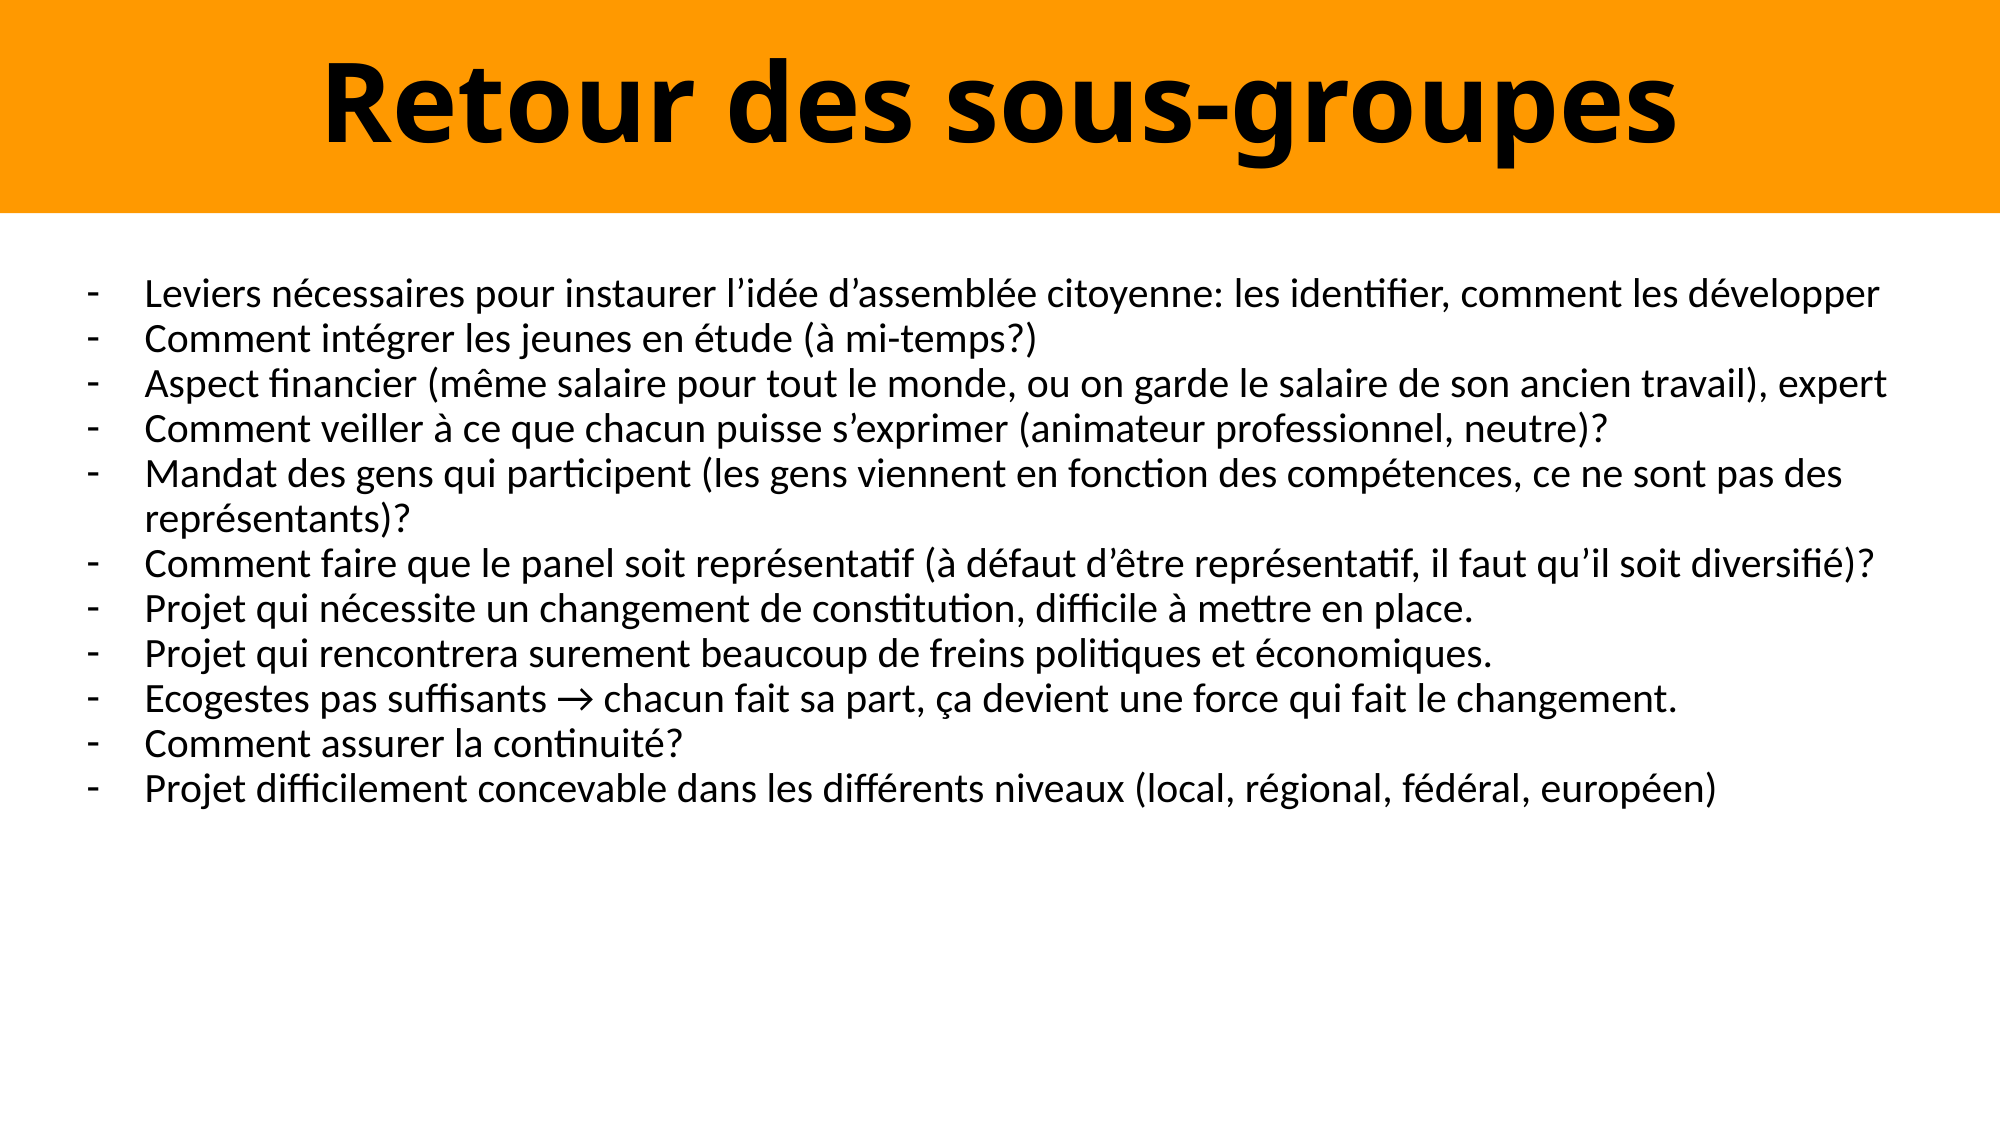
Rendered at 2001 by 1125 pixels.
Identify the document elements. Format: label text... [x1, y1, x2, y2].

title Retour des sous-groupes [0, 0, 2000, 214]
list Leviers nécessaires pour instaurer l’idée d’assemblée citoyenne: les identifier, comment les développer Comment intégrer les jeunes en étude (à mi-temps?) Aspect financier (même salaire pour tout le monde, ou on garde le salaire de son ancien travail), expert Comment veiller à ce que chacun puisse s’exprimer (animateur professionnel, neutre)? Mandat des gens qui participent (les gens viennent en fonction des compétences, ce ne sont pas des représentants)? Comment faire que le panel soit représentatif (à défaut d’être représentatif, il faut qu’il soit diversifié)? Projet qui nécessite un changement de constitution, difficile à mettre en place. Projet qui rencontrera surement beaucoup de freins politiques et économiques. Ecogestes pas suffisants → chacun fait sa part, ça devient une force qui fait le changement. Comment assurer la continuité? Projet difficilement concevable dans les différents niveaux (local, régional, fédéral, européen) [54, 263, 1946, 1061]
